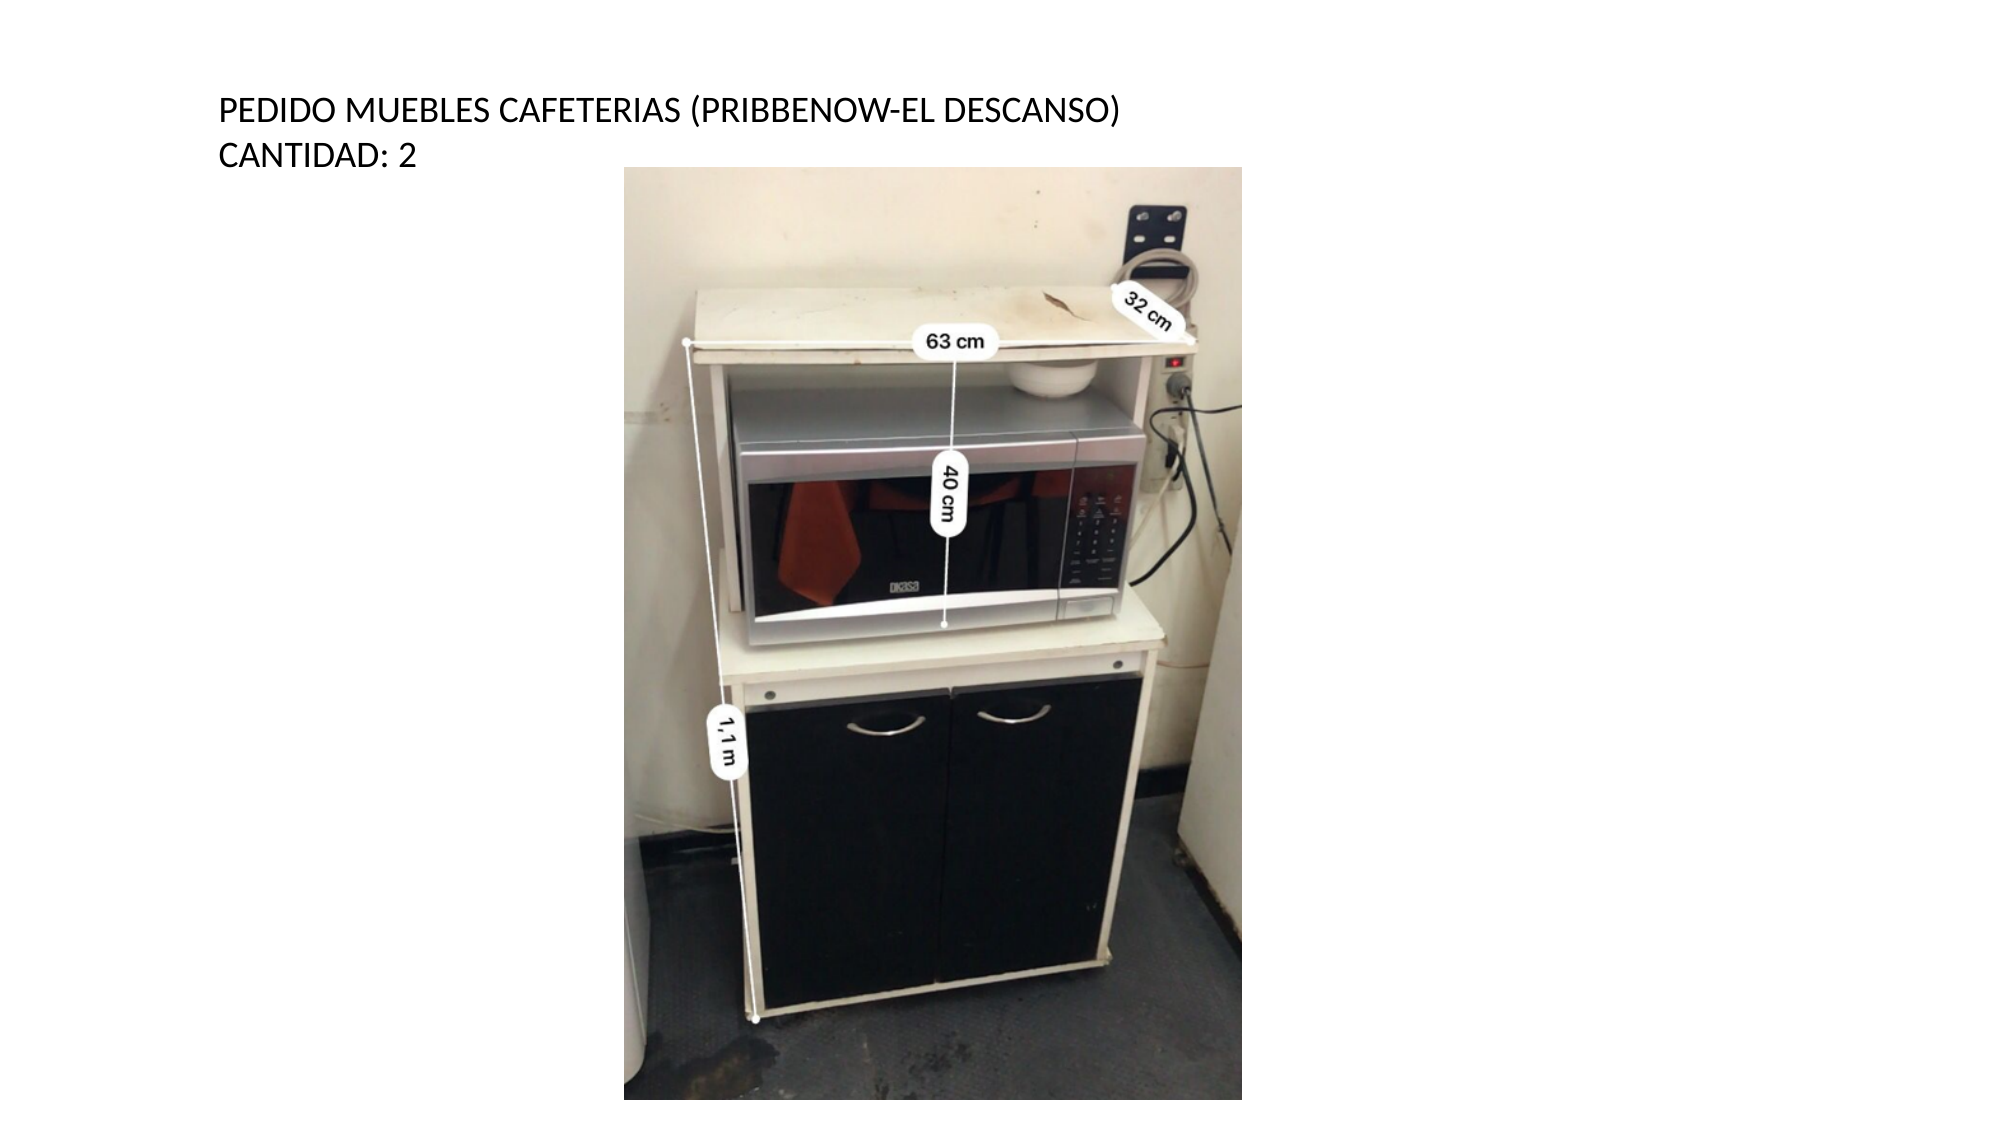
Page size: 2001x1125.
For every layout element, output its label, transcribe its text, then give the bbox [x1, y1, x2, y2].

picture [624, 167, 1242, 1100]
text_box PEDIDO MUEBLES CAFETERIAS (PRIBBENOW-EL DESCANSO) CANTIDAD: 2 [203, 78, 1137, 183]
